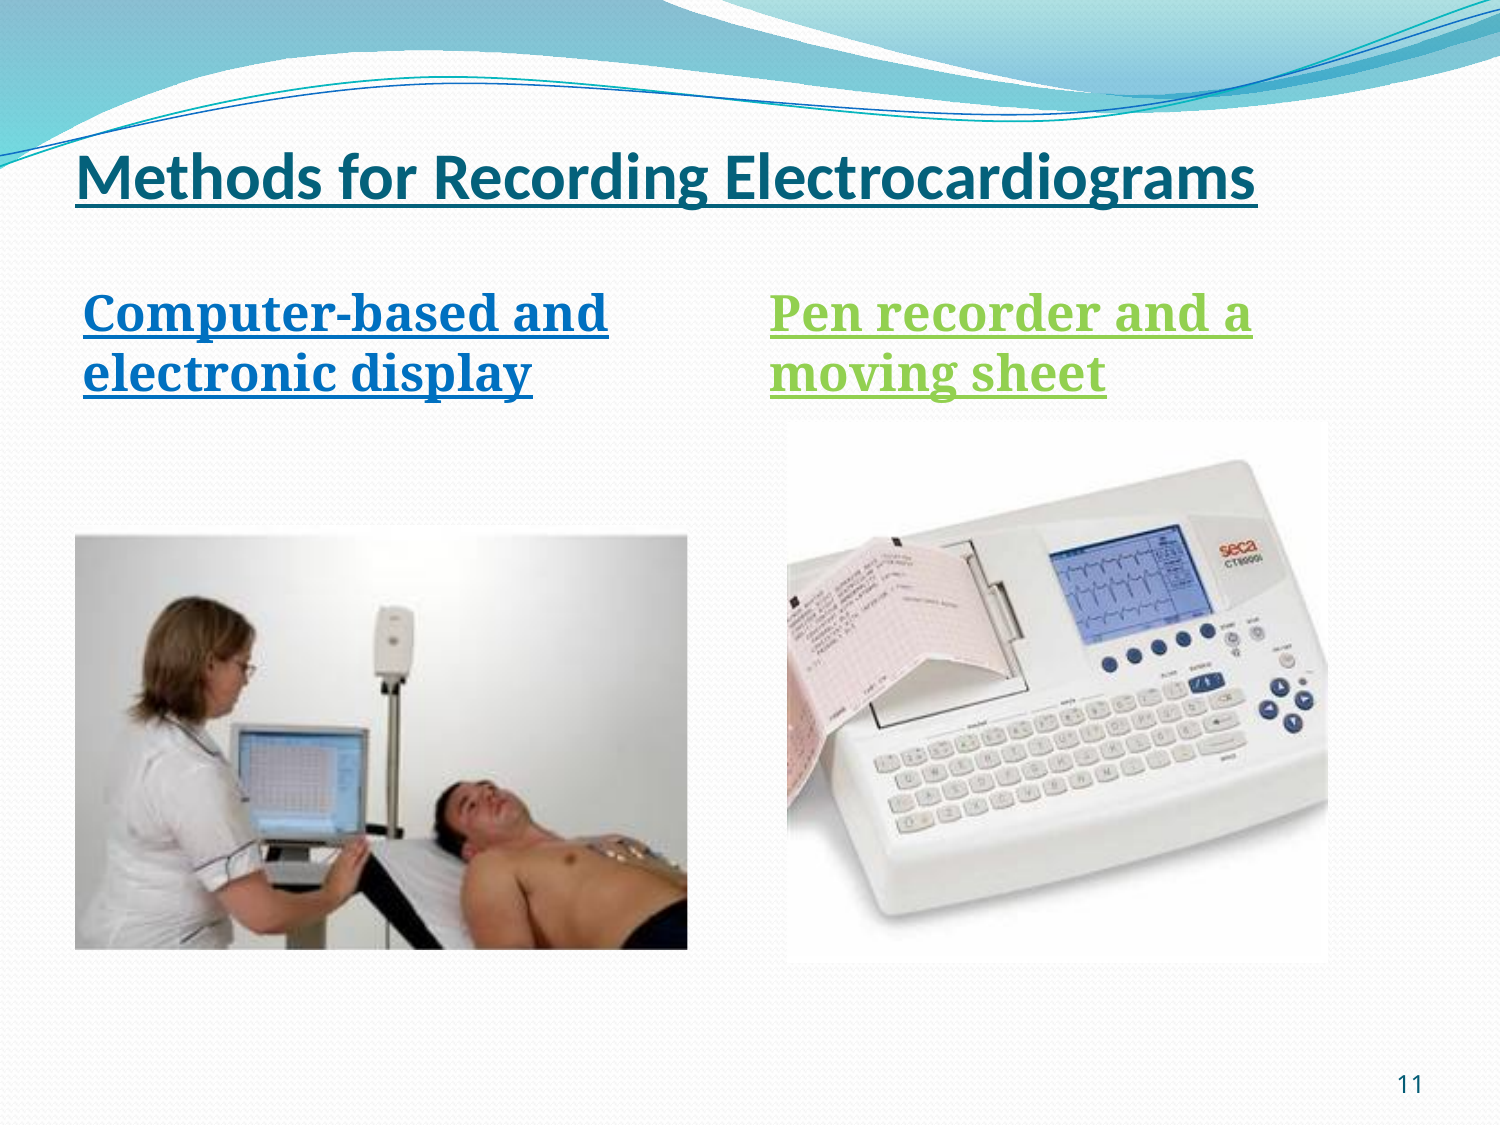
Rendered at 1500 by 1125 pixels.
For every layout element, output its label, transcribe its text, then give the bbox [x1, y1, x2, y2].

title Methods for Recording Electrocardiograms [74, 24, 1426, 213]
slide_number 11 [1299, 1042, 1425, 1103]
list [787, 421, 1329, 963]
list Computer-based and electronic display [74, 287, 738, 396]
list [74, 524, 688, 951]
list Pen recorder and a moving sheet [761, 287, 1426, 395]
